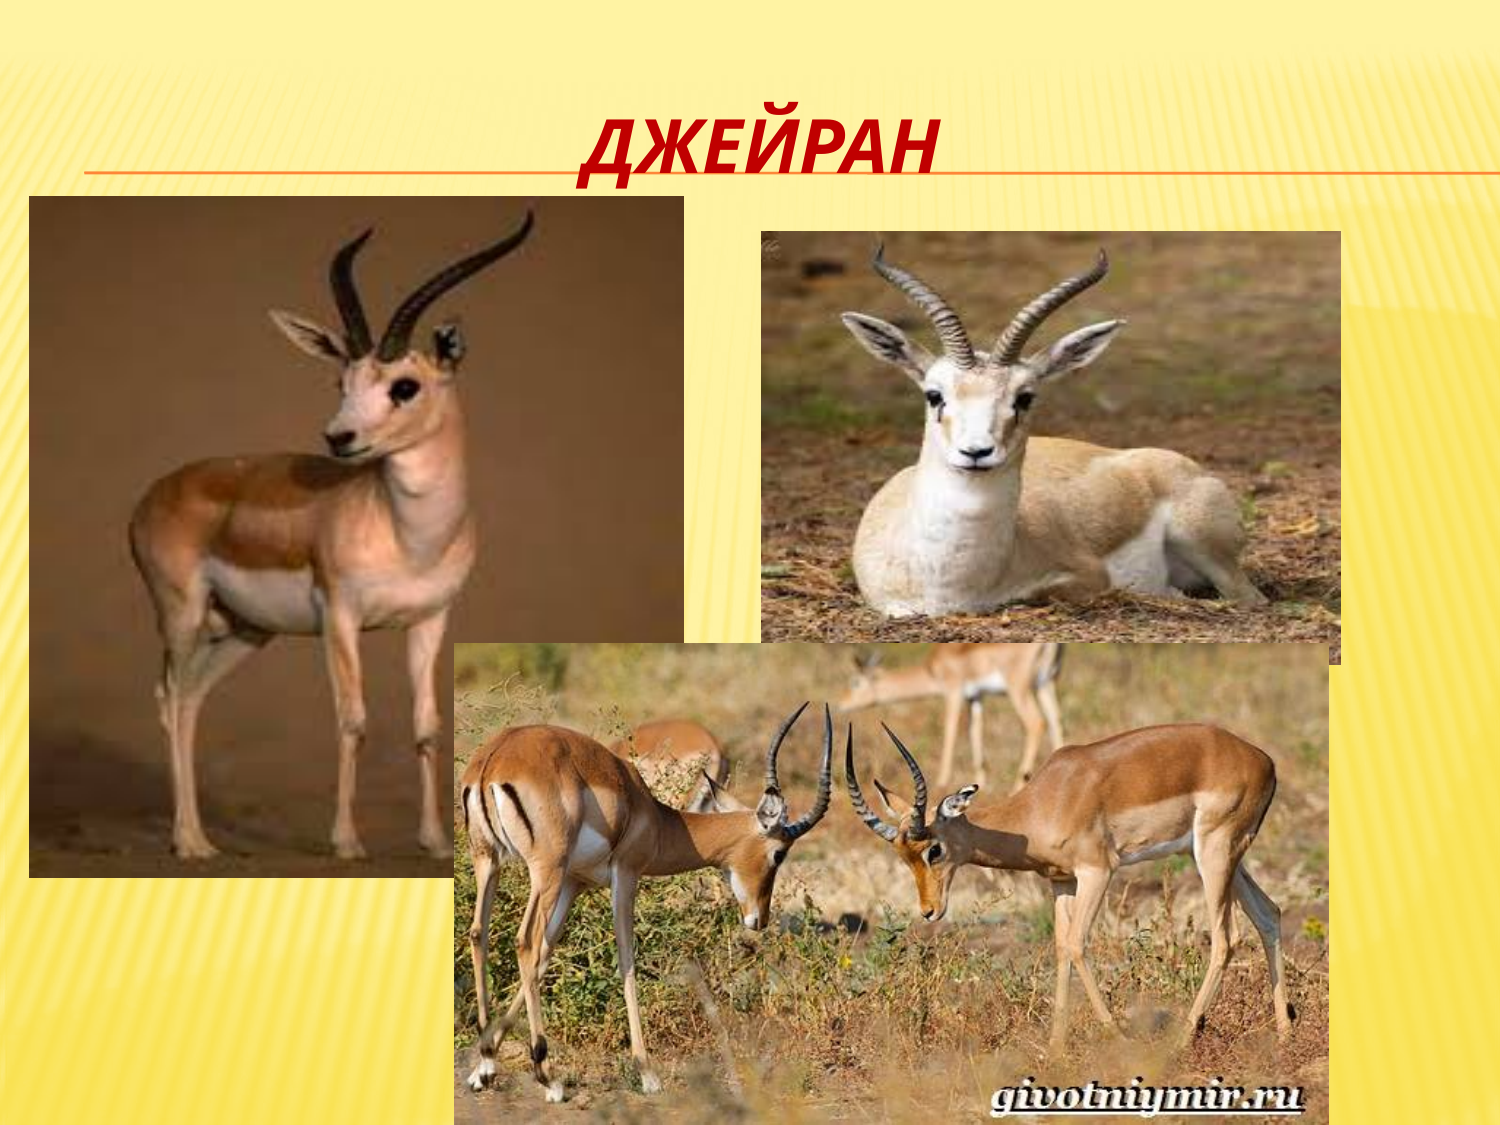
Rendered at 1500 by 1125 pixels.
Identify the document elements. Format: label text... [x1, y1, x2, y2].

title джейран [50, 75, 1475, 213]
picture [29, 195, 1341, 1125]
